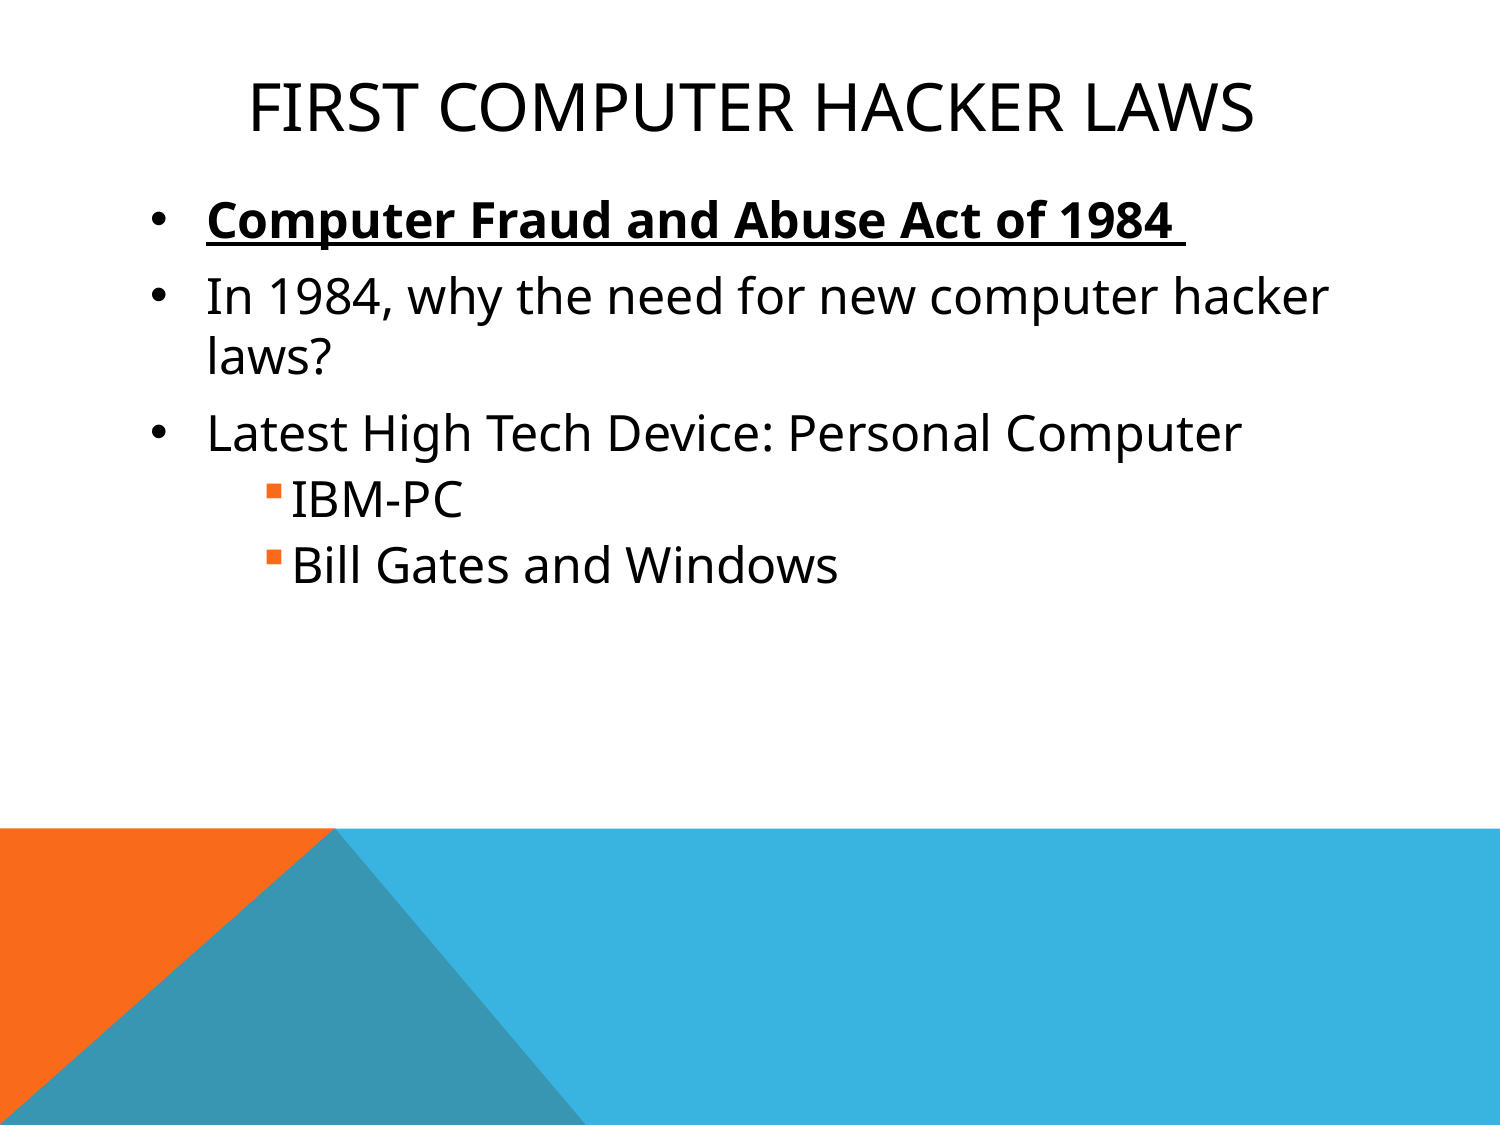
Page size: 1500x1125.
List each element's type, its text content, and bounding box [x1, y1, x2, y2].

list Computer Fraud and Abuse Act of 1984 In 1984, why the need for new computer hacker laws? Latest High Tech Device: Personal Computer IBM-PC Bill Gates and Windows [135, 180, 1369, 768]
title First Computer Hacker Laws [135, 60, 1369, 150]
